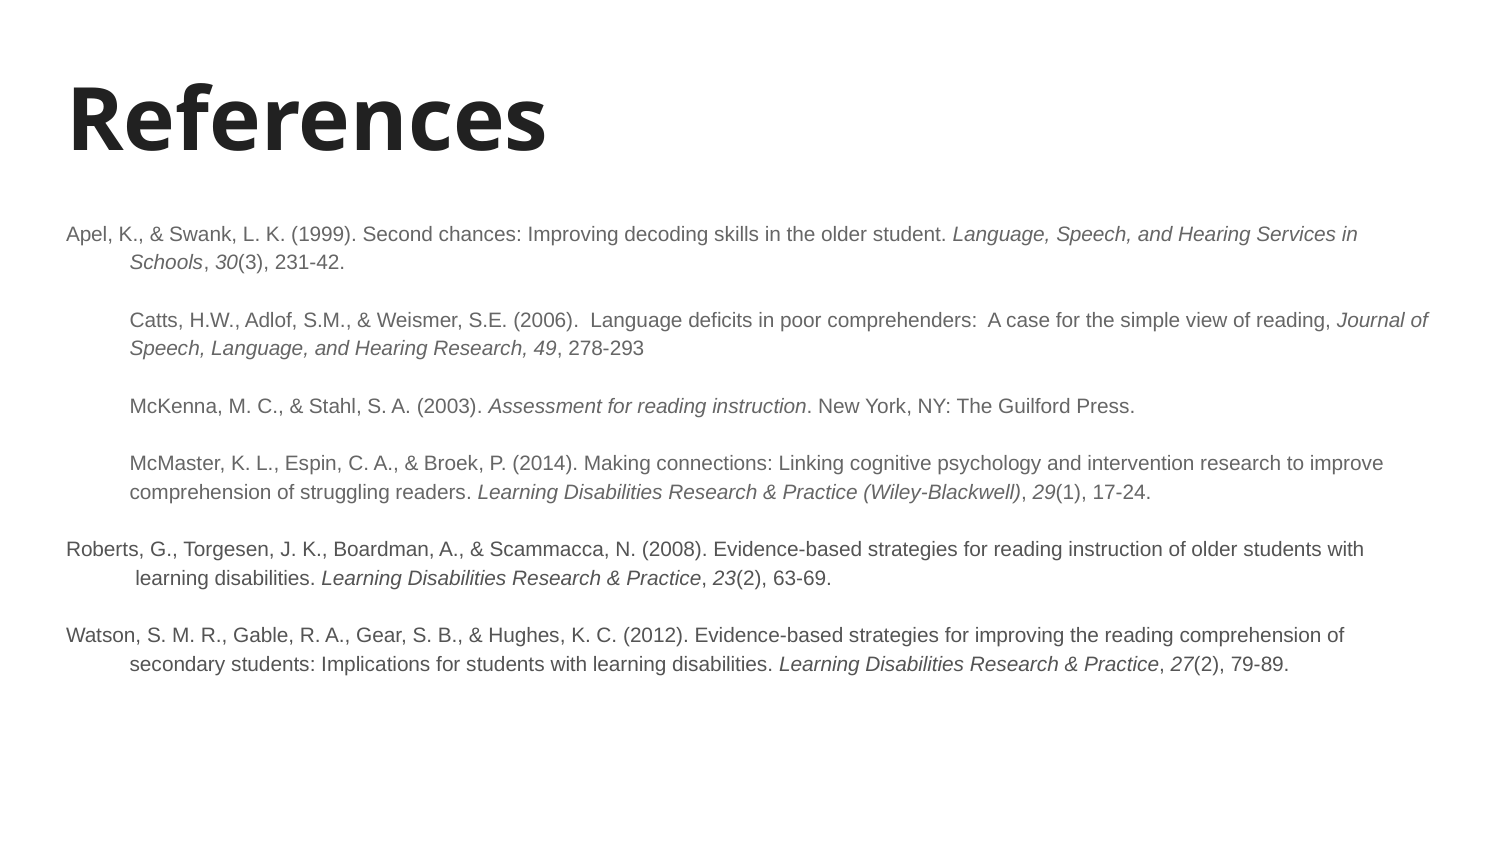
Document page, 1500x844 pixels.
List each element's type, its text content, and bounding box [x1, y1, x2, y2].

title References [51, 48, 1449, 180]
list Apel, K., & Swank, L. K. (1999). Second chances: Improving decoding skills in the older student. Language, Speech, and Hearing Services in Schools, 30(3), 231-42. Catts, H.W., Adlof, S.M., & Weismer, S.E. (2006). Language deficits in poor comprehenders: A case for the simple view of reading, Journal of Speech, Language, and Hearing Research, 49, 278-293 McKenna, M. C., & Stahl, S. A. (2003). Assessment for reading instruction. New York, NY: The Guilford Press. McMaster, K. L., Espin, C. A., & Broek, P. (2014). Making connections: Linking cognitive psychology and intervention research to improve comprehension of struggling readers. Learning Disabilities Research & Practice (Wiley-Blackwell), 29(1), 17-24. Roberts, G., Torgesen, J. K., Boardman, A., & Scammacca, N. (2008). Evidence-based strategies for reading instruction of older students with learning disabilities. Learning Disabilities Research & Practice, 23(2), 63-69. Watson, S. M. R., Gable, R. A., Gear, S. B., & Hughes, K. C. (2012). Evidence-based strategies for improving the reading comprehension of secondary students: Implications for students with learning disabilities. Learning Disabilities Research & Practice, 27(2), 79-89. [51, 201, 1449, 750]
